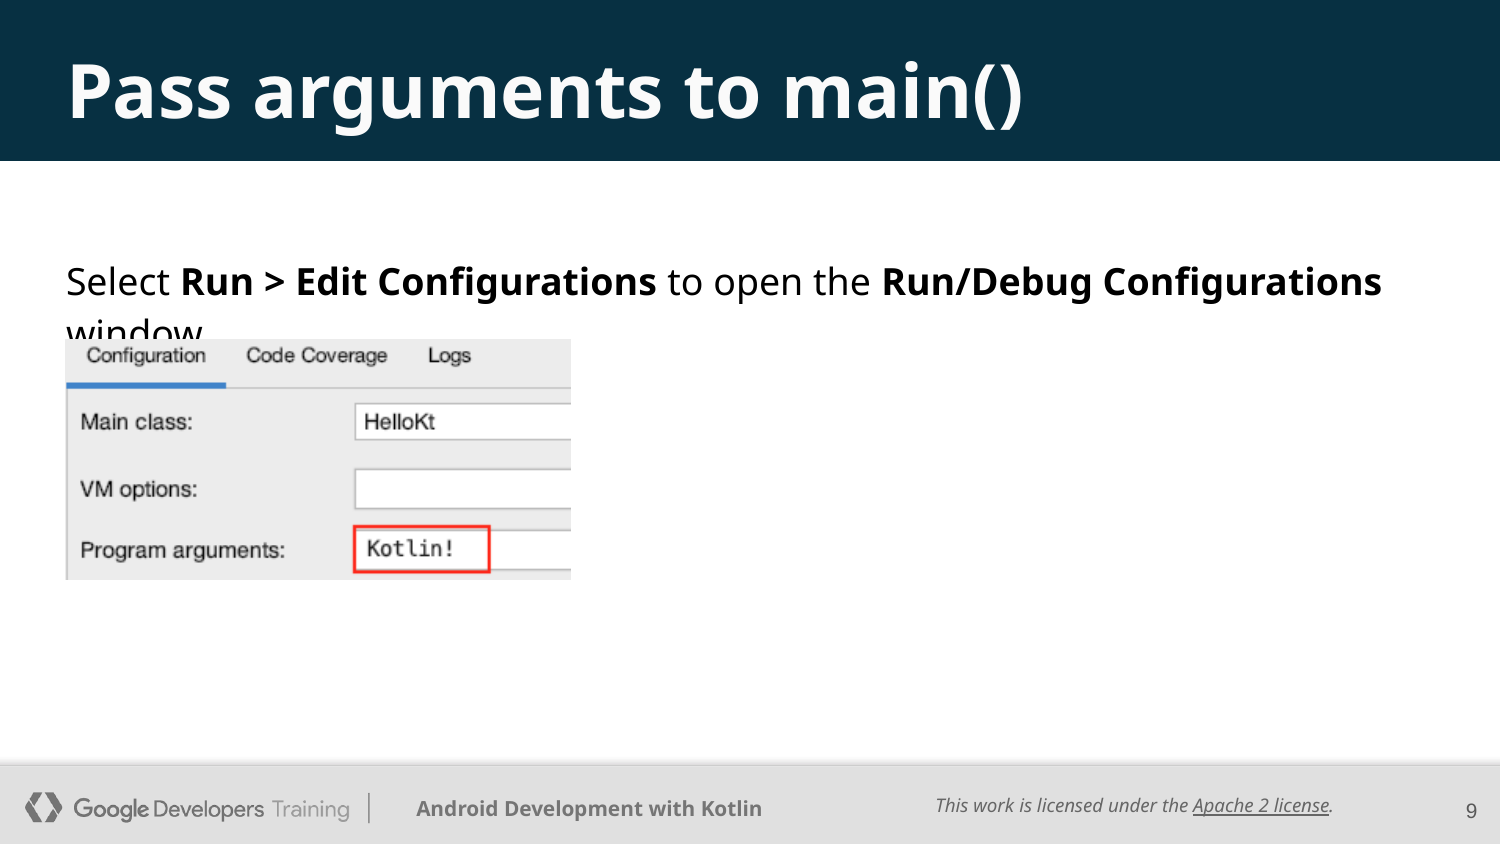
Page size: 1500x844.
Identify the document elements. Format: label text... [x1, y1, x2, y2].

list Select Run > Edit Configurations to open the Run/Debug Configurations window. [51, 236, 1461, 301]
picture [0, 161, 1500, 844]
title Pass arguments to main() [51, 28, 1449, 122]
slide_number ‹#› [1402, 777, 1493, 842]
